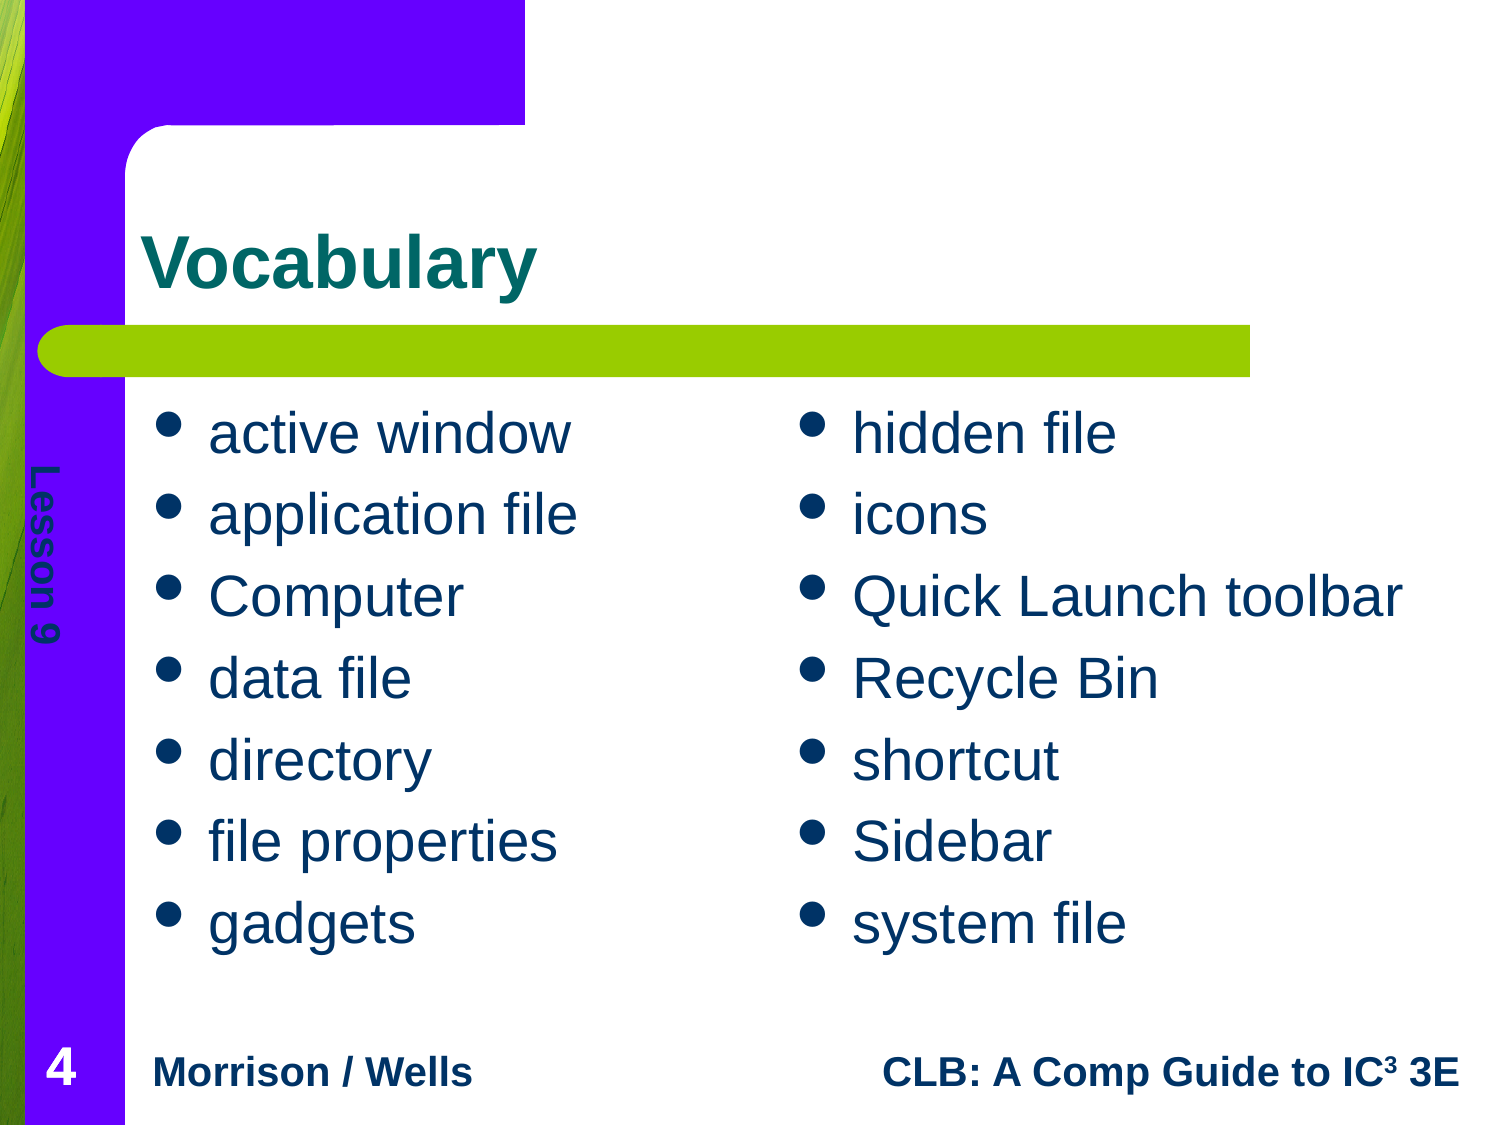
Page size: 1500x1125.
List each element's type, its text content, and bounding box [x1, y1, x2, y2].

list active window application file Computer data file directory file properties gadgets [137, 387, 757, 999]
title Vocabulary [124, 124, 1426, 313]
text_box 4 [13, 1023, 111, 1105]
list hidden file icons Quick Launch toolbar Recycle Bin shortcut Sidebar system file [780, 387, 1451, 999]
picture [0, 0, 25, 1125]
